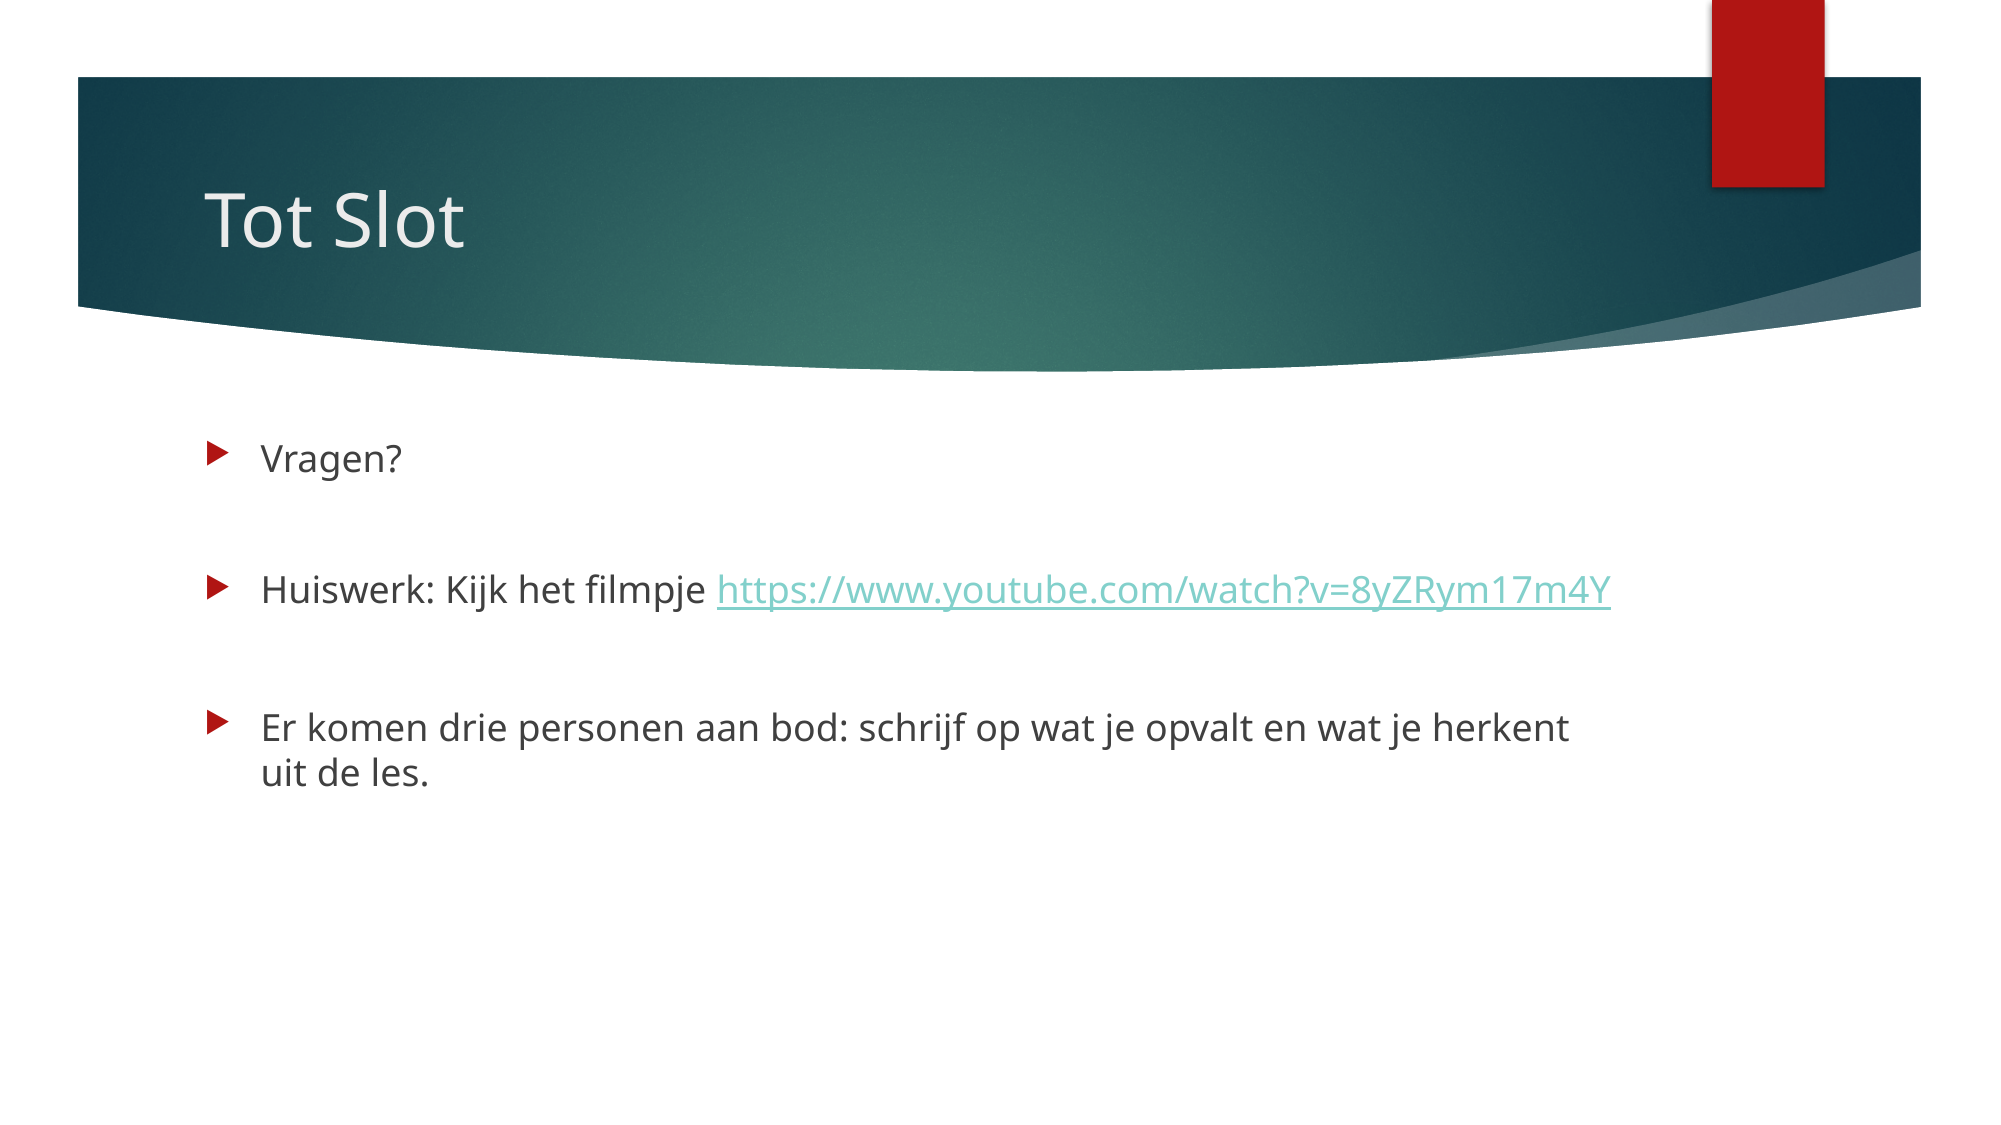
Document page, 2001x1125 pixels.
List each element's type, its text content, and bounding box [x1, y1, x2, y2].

title Tot Slot [189, 159, 1638, 276]
list Vragen? Huiswerk: Kijk het filmpje https://www.youtube.com/watch?v=8yZRym17m4Y Er komen drie personen aan bod: schrijf op wat je opvalt en wat je herkent uit de les. [189, 427, 1638, 988]
